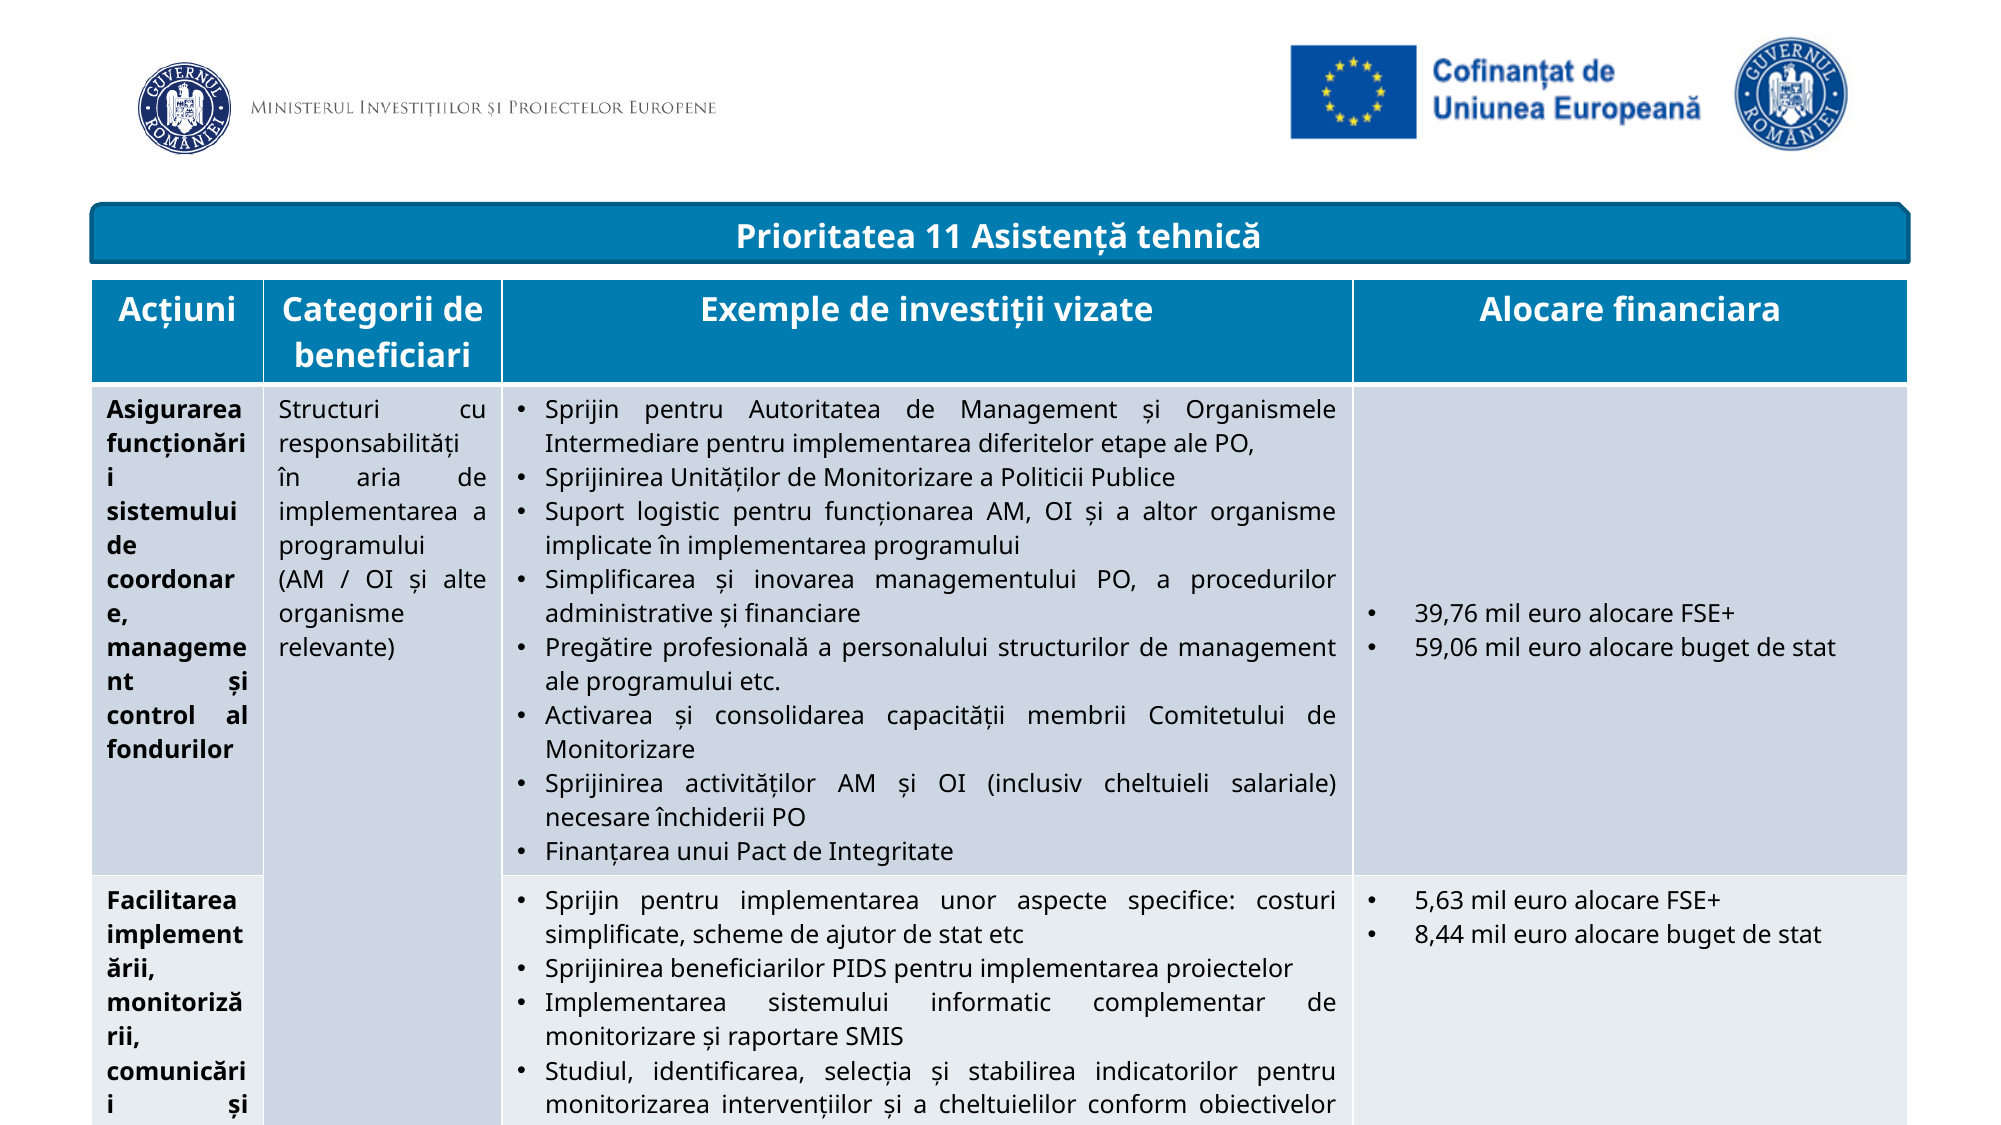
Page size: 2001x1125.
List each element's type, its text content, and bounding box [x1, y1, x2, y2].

text_box Prioritatea 11 Asistență tehnică [89, 201, 1911, 264]
table_header Categorii de beneficiari [264, 280, 501, 382]
picture [1250, 0, 1867, 199]
table_cell Sprijin pentru implementarea unor aspecte specifice: costuri simplificate, scheme de ajutor de stat etc Sprijinirea beneficiarilor PIDS pentru implementarea proiectelor Implementarea sistemului informatic complementar de monitorizare și raportare SMIS Studiul, identificarea, selecția și stabilirea indicatorilor pentru monitorizarea intervențiilor și a cheltuielilor conform obiectivelor PIDS Evaluări, rapoarte, studii și analize specifice Elaborarea și implementarea strategiei și planului de comunicare pentru PIDS, campanii de comunicare și informare [503, 876, 1352, 1125]
table_header Alocare financiara [1354, 280, 1907, 382]
table_header Exemple de investiții vizate [503, 280, 1352, 382]
table_cell Sprijin pentru Autoritatea de Management și Organismele Intermediare pentru implementarea diferitelor etape ale PO, Sprijinirea Unităților de Monitorizare a Politicii Publice Suport logistic pentru funcționarea AM, OI și a altor organisme implicate în implementarea programului Simplificarea și inovarea managementului PO, a procedurilor administrative și financiare Pregătire profesională a personalului structurilor de management ale programului etc. Activarea și consolidarea capacității membrii Comitetului de Monitorizare Sprijinirea activităților AM și OI (inclusiv cheltuieli salariale) necesare închiderii PO Finanțarea unui Pact de Integritate [503, 387, 1352, 875]
picture [133, 57, 814, 156]
table_cell Asigurarea funcționării sistemului de coordonare, management și control al fondurilor [92, 387, 263, 875]
table_cell 5,63 mil euro alocare FSE+ 8,44 mil euro alocare buget de stat [1354, 876, 1907, 1125]
table_header Acțiuni [92, 280, 263, 382]
table_cell 39,76 mil euro alocare FSE+ 59,06 mil euro alocare buget de stat [1354, 387, 1907, 875]
table_cell Structuri cu responsabilități în aria de implementarea a programului (AM / OI și alte organisme relevante) [264, 387, 501, 1125]
table_cell Facilitarea implementării, monitorizării, comunicării și vizibilității programului [92, 876, 263, 1125]
